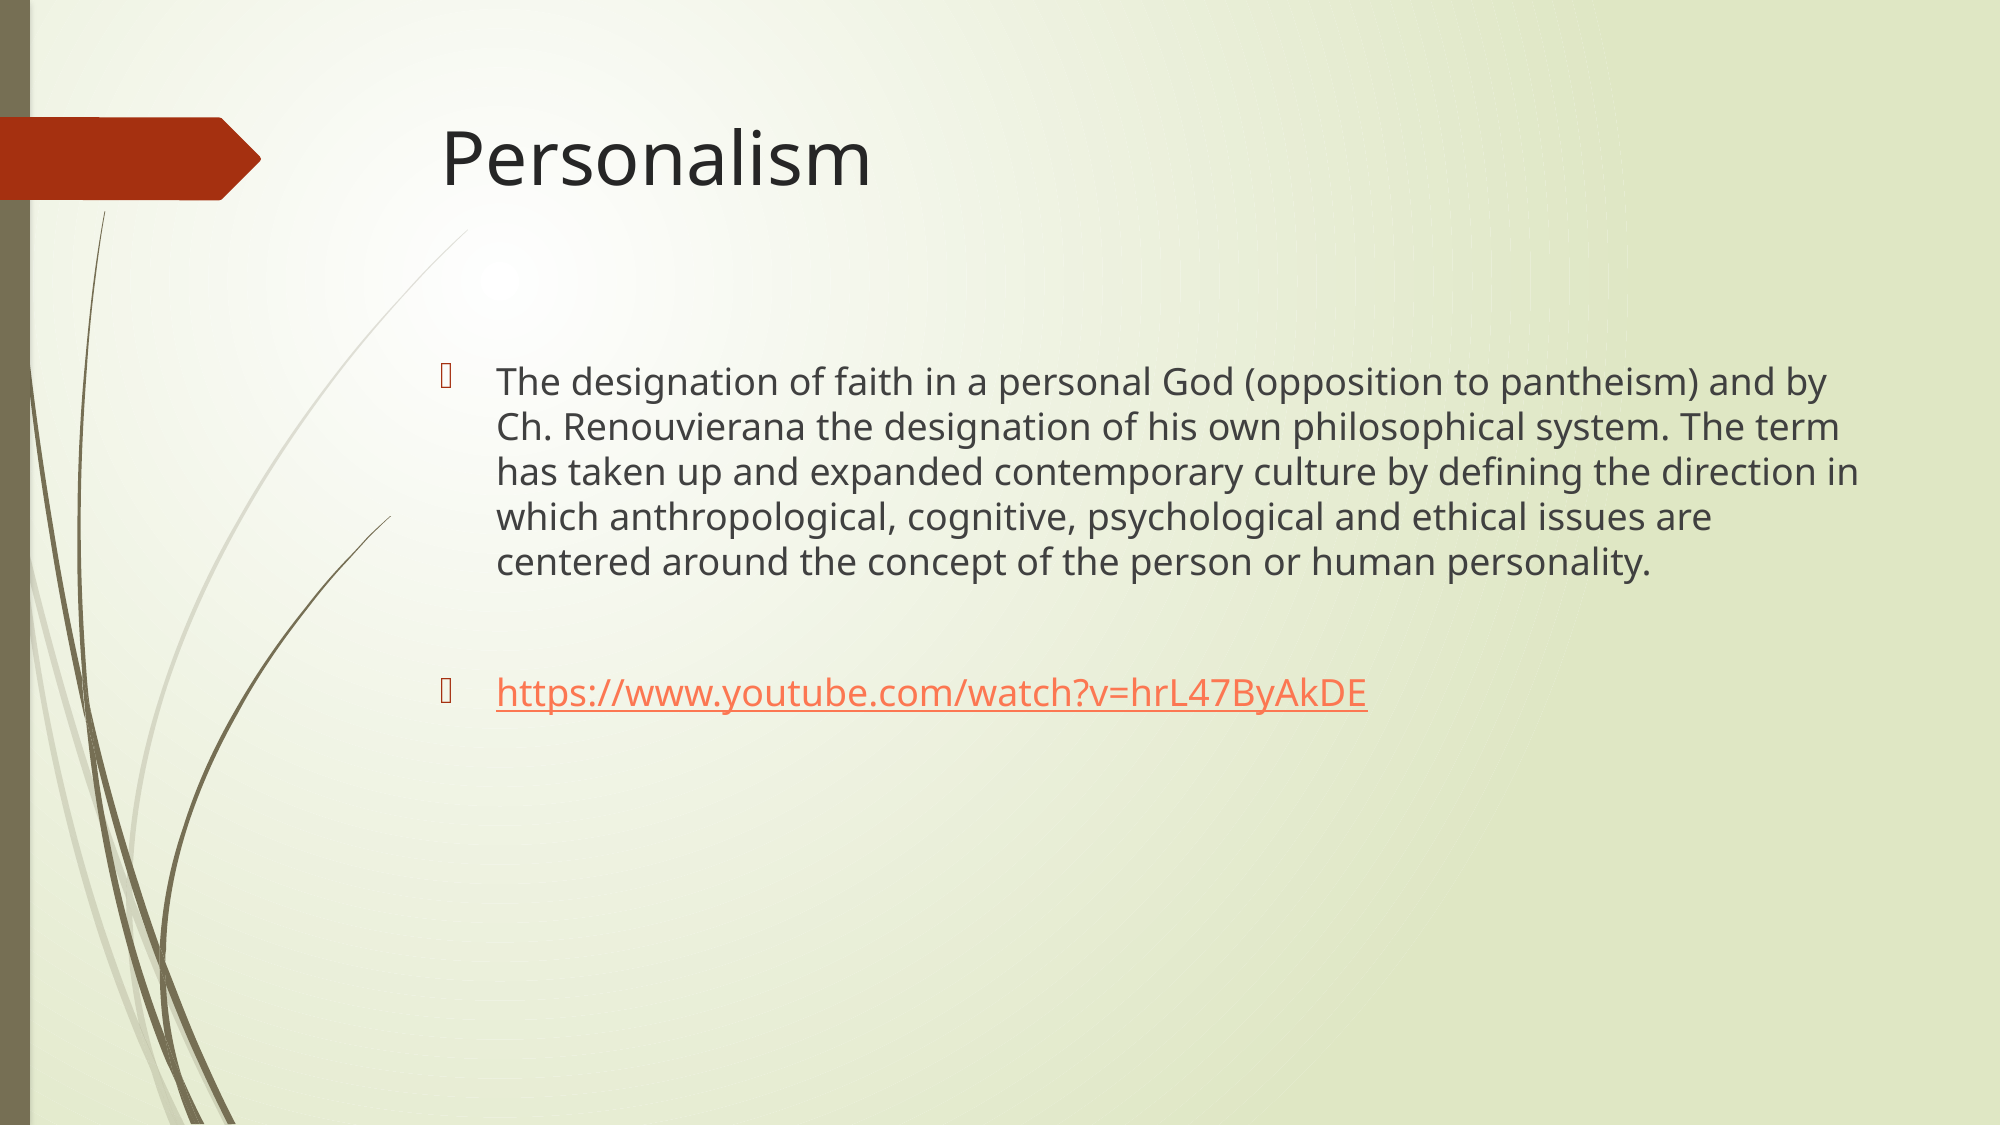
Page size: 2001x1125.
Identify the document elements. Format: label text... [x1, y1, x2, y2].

list The designation of faith in a personal God (opposition to pantheism) and by Ch. Renouvierana the designation of his own philosophical system. The term has taken up and expanded contemporary culture by defining the direction in which anthropological, cognitive, psychological and ethical issues are centered around the concept of the person or human personality. https://www.youtube.com/watch?v=hrL47ByAkDE [424, 350, 1888, 970]
title Personalism [425, 102, 1888, 313]
